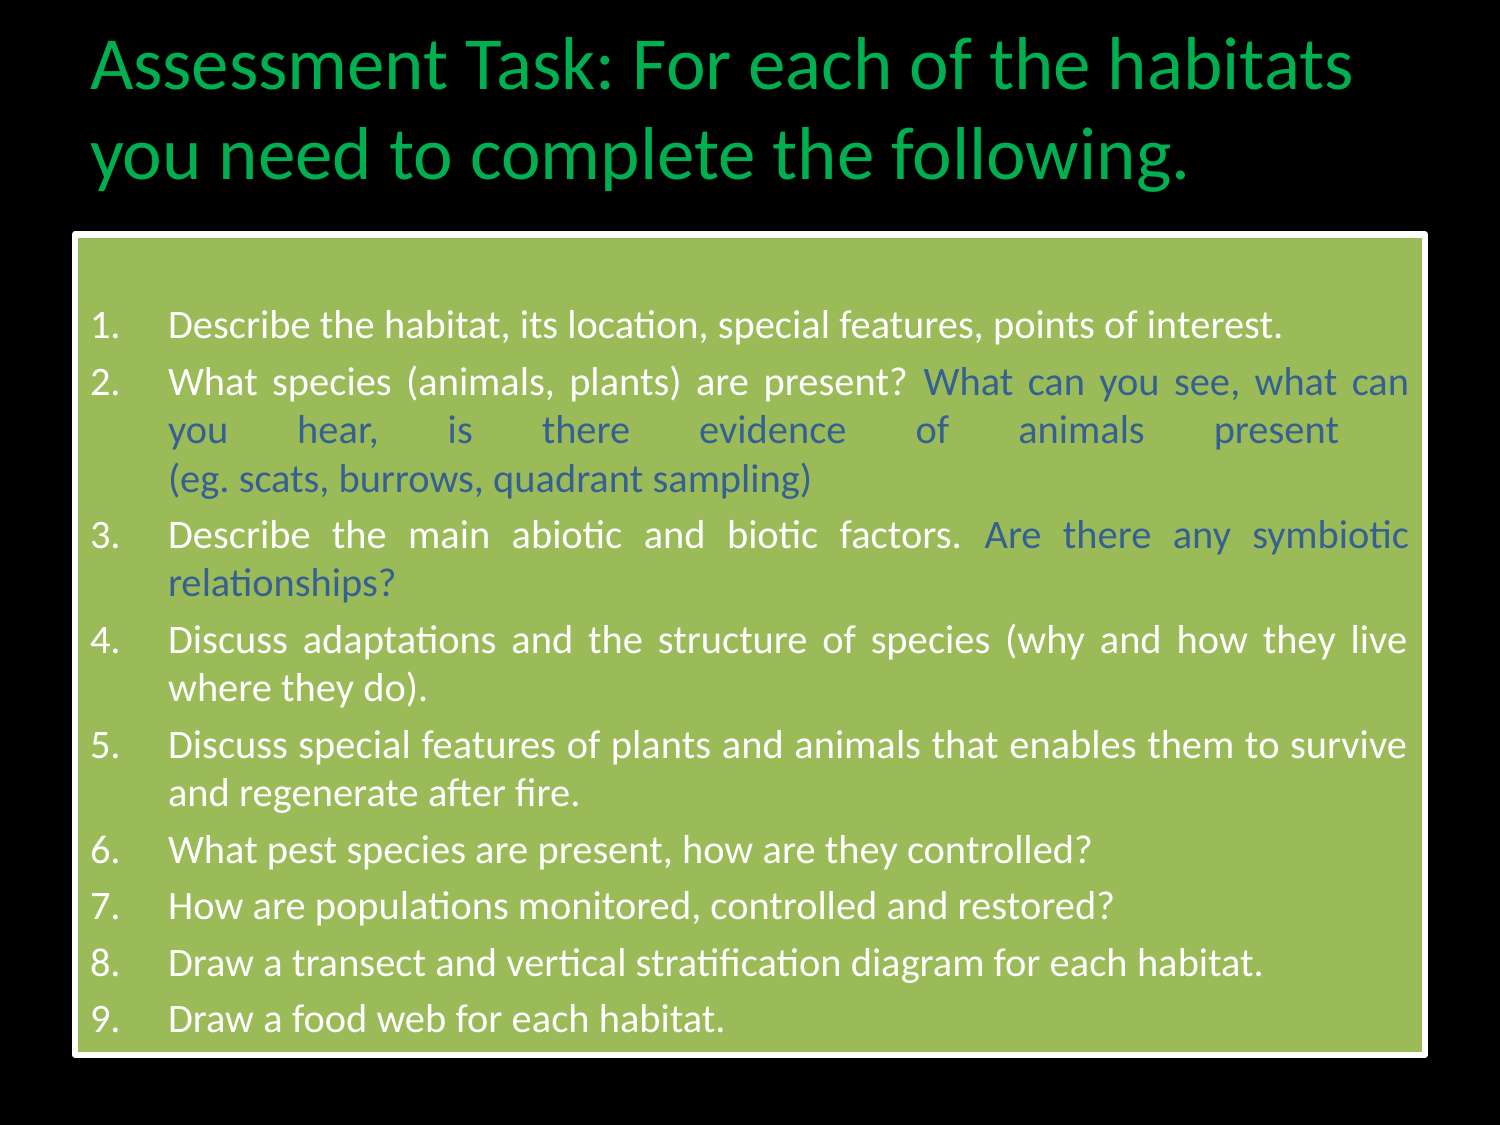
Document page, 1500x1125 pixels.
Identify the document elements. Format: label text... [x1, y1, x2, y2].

list Describe the habitat, its location, special features, points of interest. What species (animals, plants) are present? What can you see, what can you hear, is there evidence of animals present (eg. scats, burrows, quadrant sampling) Describe the main abiotic and biotic factors. Are there any symbiotic relationships? Discuss adaptations and the structure of species (why and how they live where they do). Discuss special features of plants and animals that enables them to survive and regenerate after fire. What pest species are present, how are they controlled? How are populations monitored, controlled and restored? Draw a transect and vertical stratification diagram for each habitat. Draw a food web for each habitat. [72, 231, 1428, 1058]
title Assessment Task: For each of the habitats you need to complete the following. [75, 45, 1425, 164]
